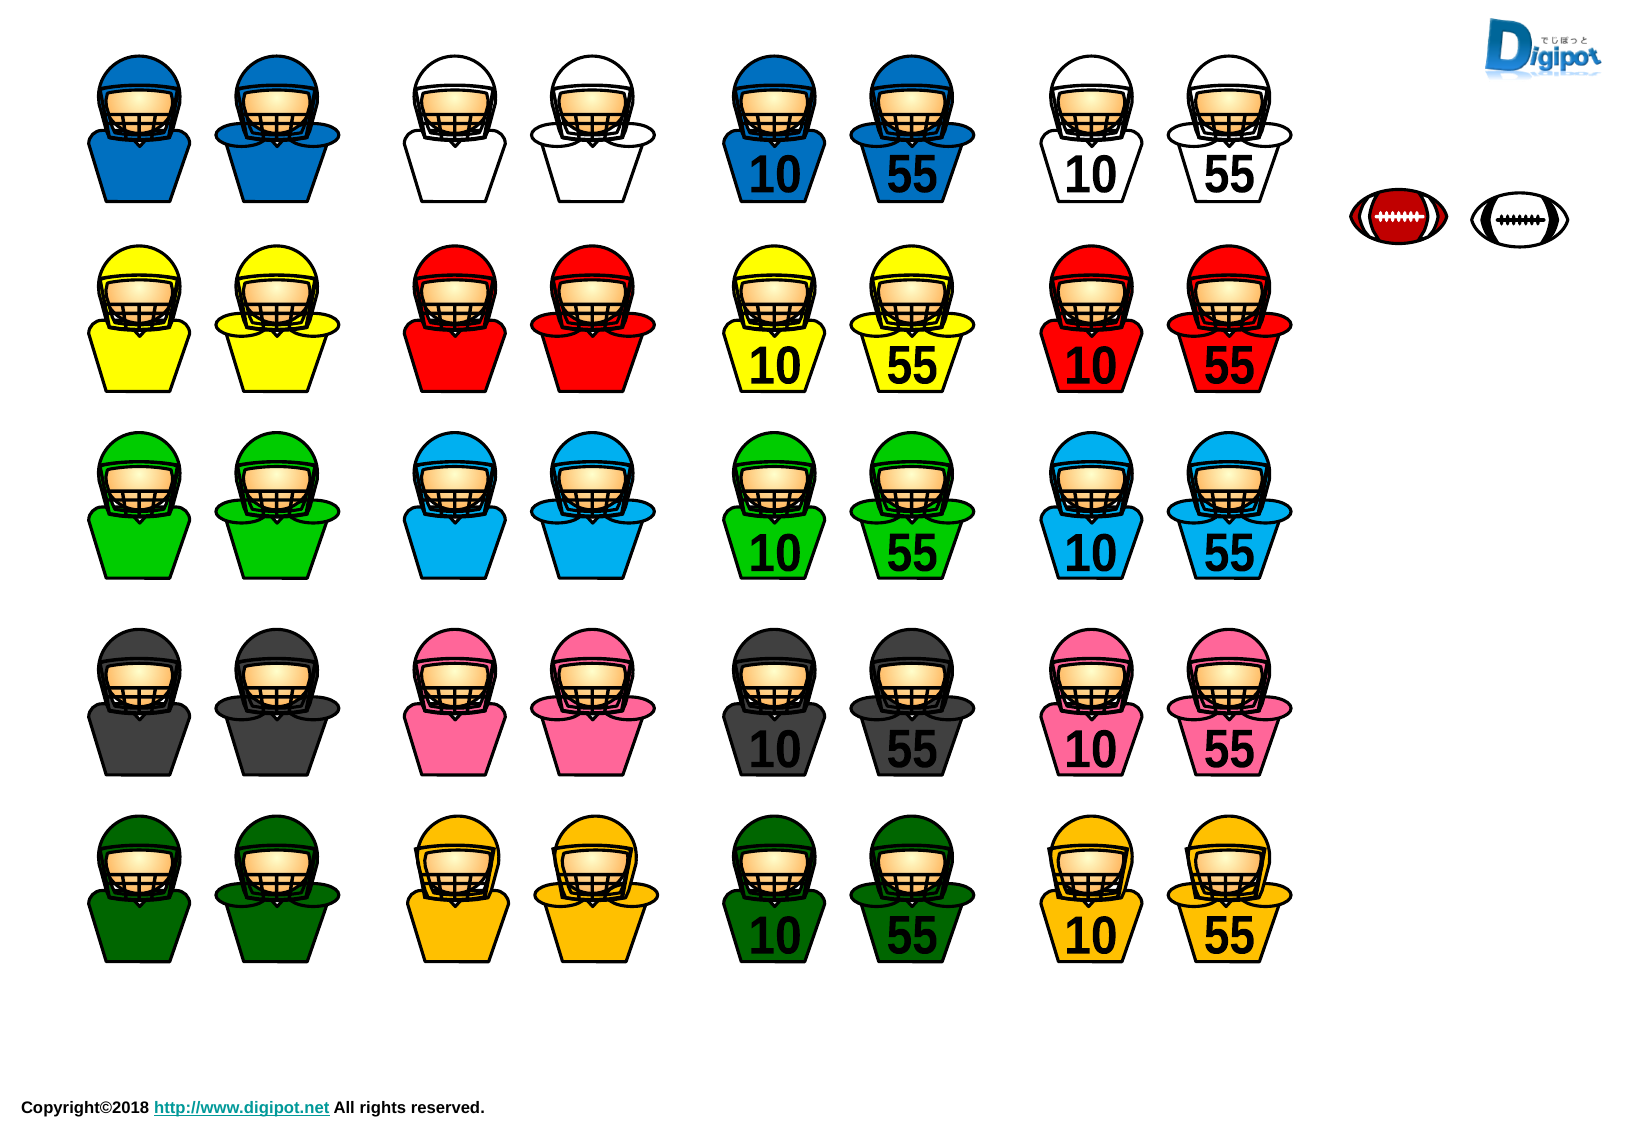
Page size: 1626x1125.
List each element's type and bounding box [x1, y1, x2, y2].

text_box [215, 245, 340, 392]
text_box [215, 815, 340, 962]
text_box [850, 815, 975, 962]
text_box [1040, 629, 1143, 776]
text_box [215, 432, 340, 579]
text_box [850, 245, 975, 392]
text_box [404, 629, 506, 776]
text_box [531, 629, 655, 776]
picture [1485, 18, 1602, 82]
text_box [88, 245, 190, 392]
text_box [404, 245, 506, 392]
text_box [1471, 192, 1568, 248]
text_box [531, 432, 655, 579]
text_box [1167, 432, 1292, 579]
text_box [723, 55, 825, 202]
text_box [531, 245, 655, 392]
text_box [1167, 629, 1292, 776]
text_box [850, 629, 975, 776]
text_box [534, 815, 658, 962]
text_box [723, 245, 825, 392]
text_box [1167, 55, 1292, 202]
text_box [531, 55, 655, 202]
text_box [723, 629, 825, 776]
text_box [404, 432, 506, 579]
text_box [1350, 189, 1447, 244]
text_box [88, 432, 190, 579]
text_box [215, 629, 340, 776]
text_box [1167, 245, 1292, 392]
text_box [88, 815, 190, 962]
text_box [723, 815, 825, 962]
text_box [1167, 815, 1292, 962]
text_box [850, 432, 975, 579]
text_box [407, 815, 509, 962]
text_box [404, 55, 506, 202]
text_box [1040, 432, 1143, 579]
text_box [88, 55, 190, 202]
text_box [88, 629, 190, 776]
text_box [215, 55, 340, 202]
text_box [723, 432, 825, 579]
text_box [1040, 245, 1143, 392]
text_box [850, 55, 975, 202]
text_box [1040, 815, 1143, 962]
text_box [1040, 55, 1143, 202]
